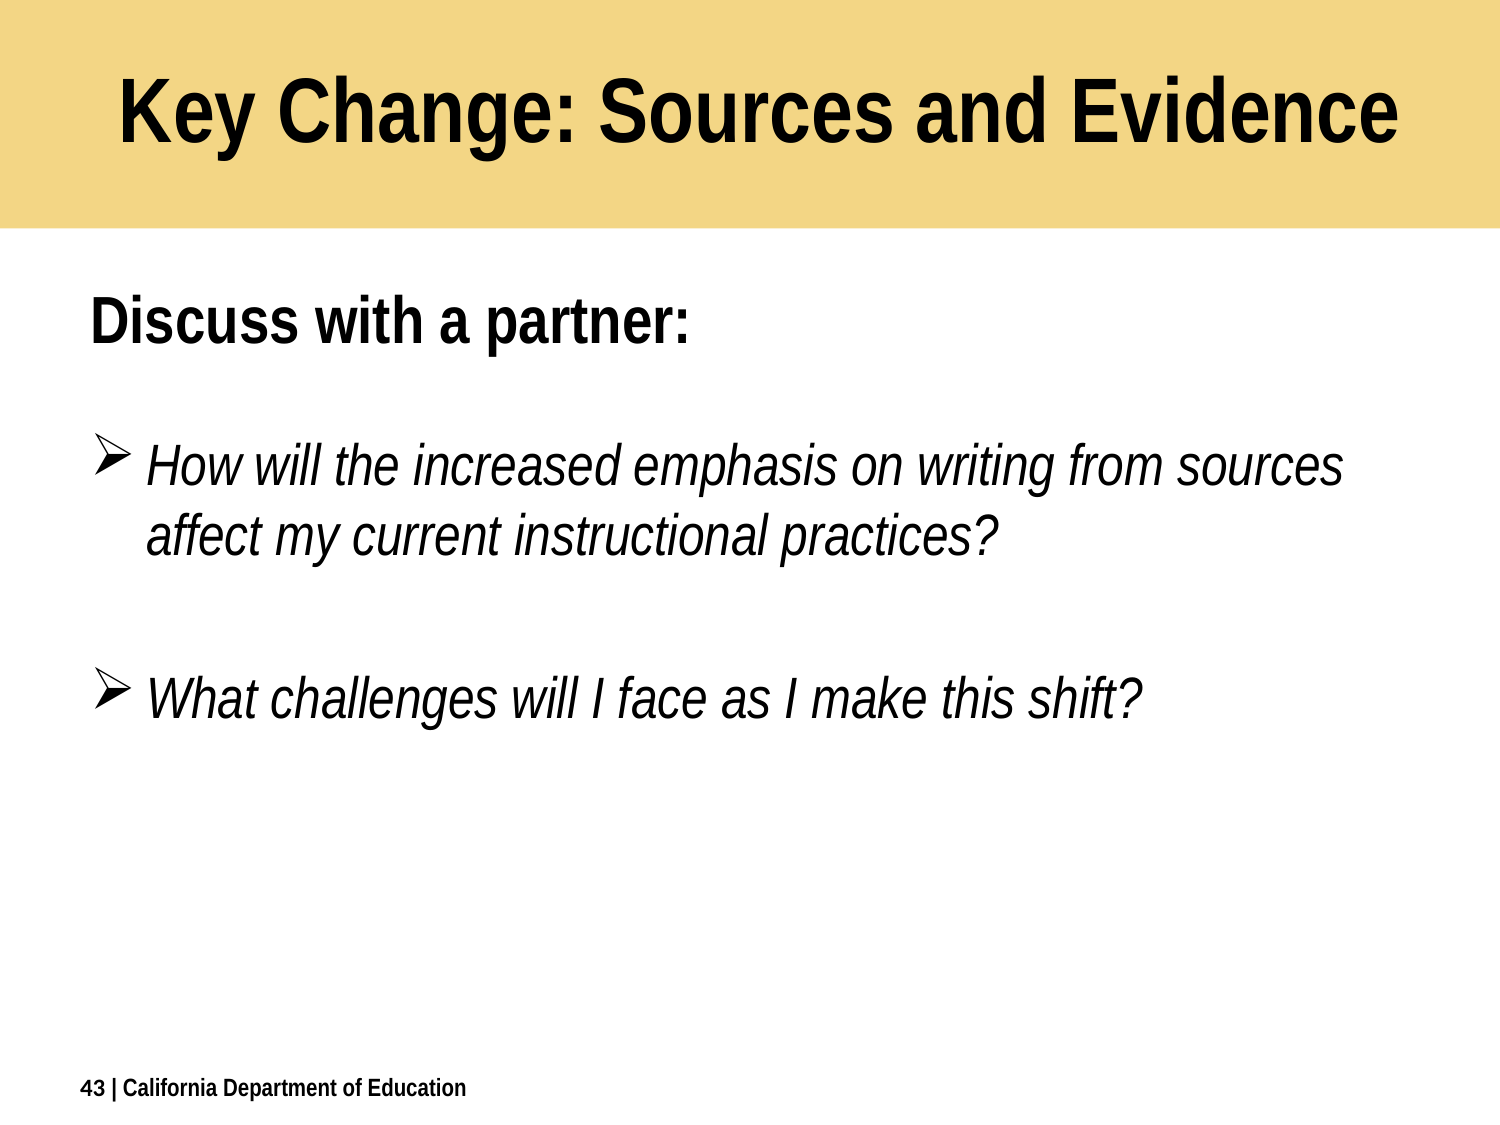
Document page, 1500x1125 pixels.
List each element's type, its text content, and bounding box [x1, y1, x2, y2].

title Key Change: Sources and Evidence [0, 11, 1500, 200]
slide_number 43 [55, 1064, 121, 1124]
list Discuss with a partner: How will the increased emphasis on writing from sources affect my current instructional practices? What challenges will I face as I make this shift? [75, 269, 1425, 1061]
footer | California Department of Education [121, 1064, 699, 1124]
